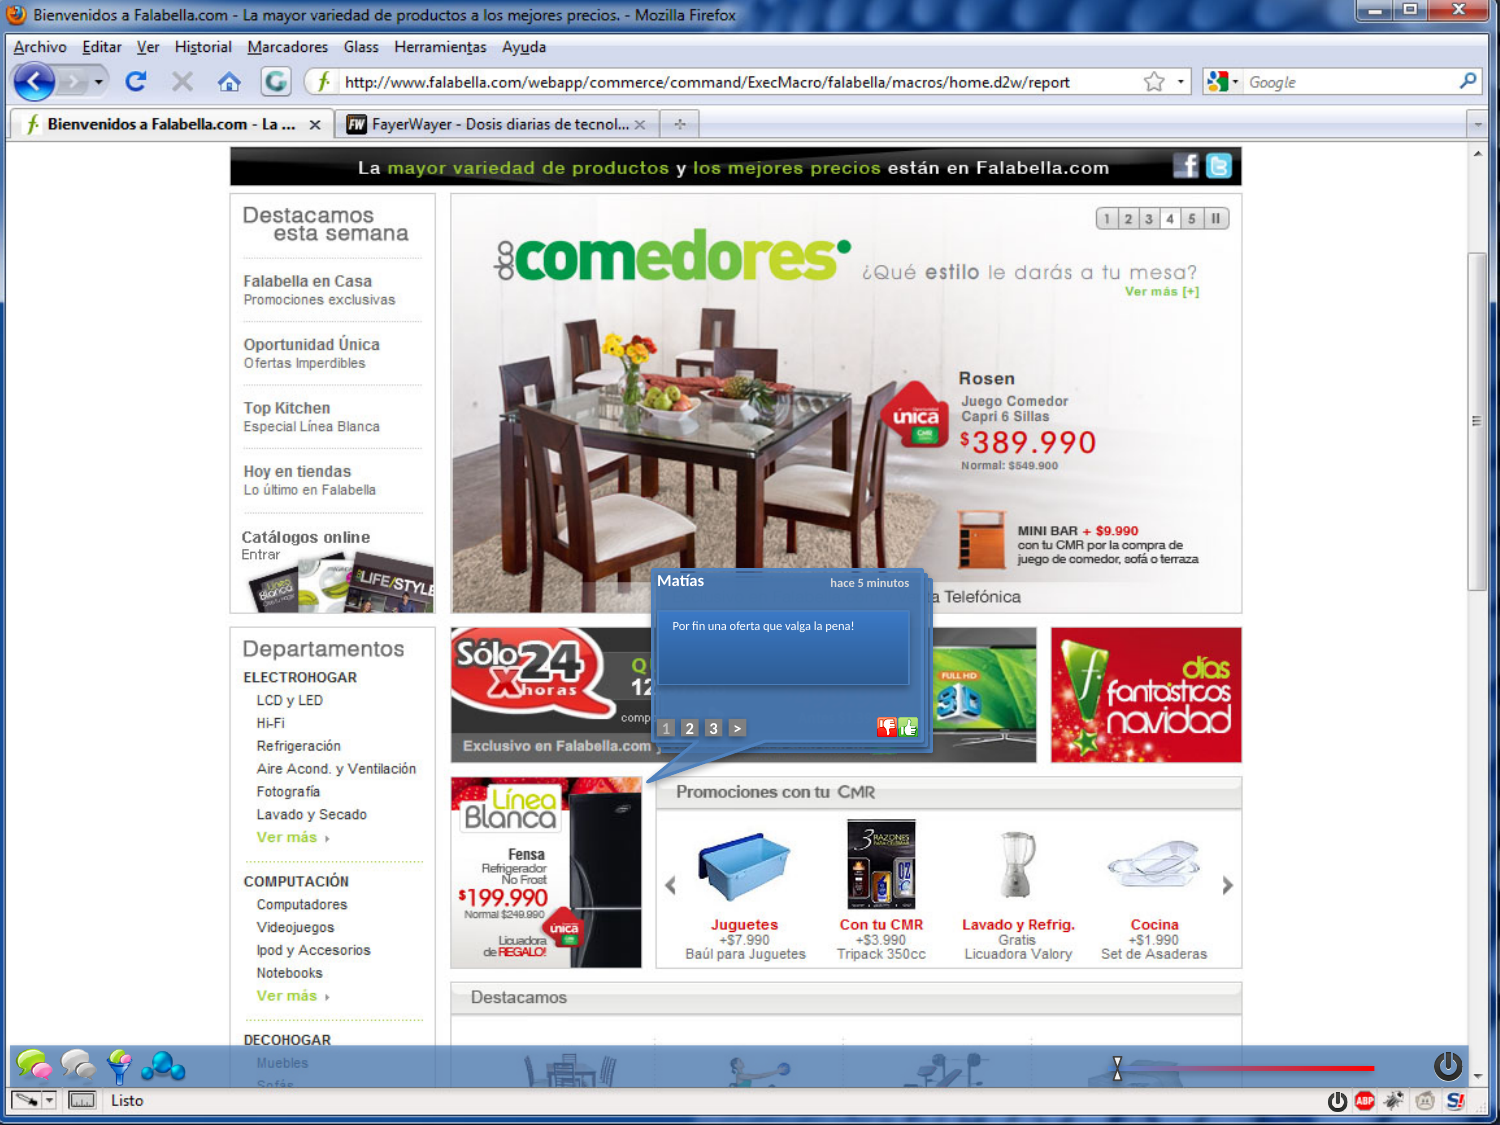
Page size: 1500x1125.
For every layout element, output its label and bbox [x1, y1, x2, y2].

text_box [656, 718, 747, 737]
text_box [1107, 1056, 1375, 1081]
picture [0, 0, 1500, 1125]
